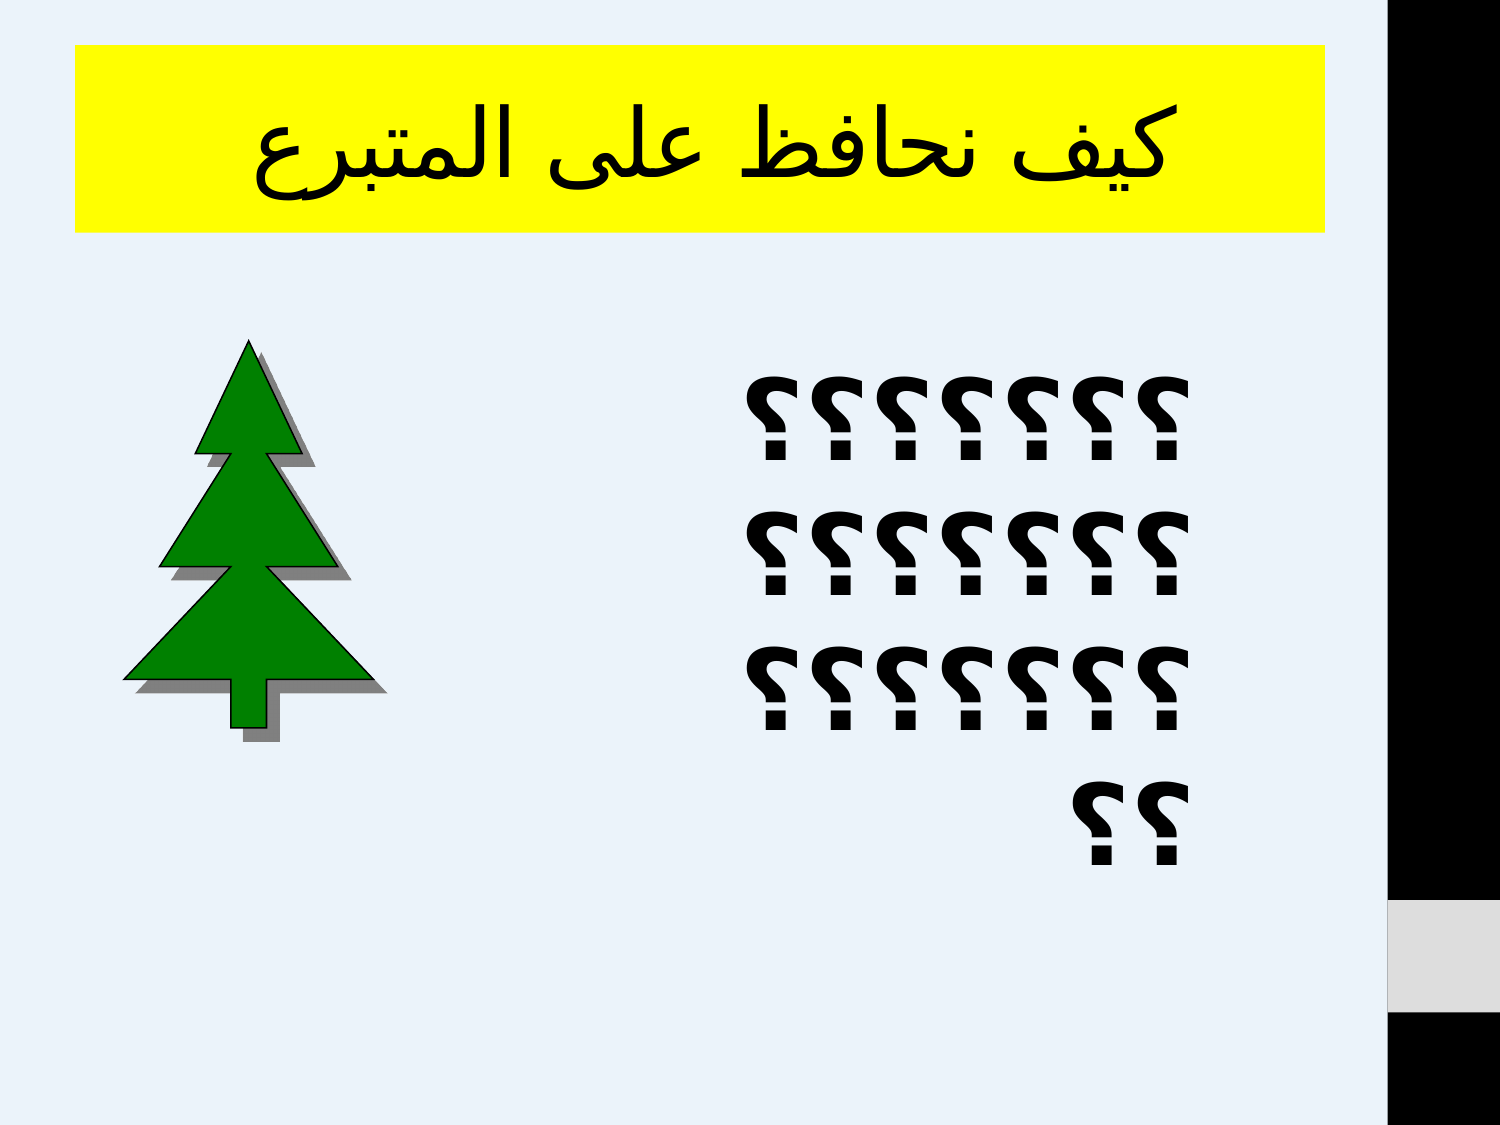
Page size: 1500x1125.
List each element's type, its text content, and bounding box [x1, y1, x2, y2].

title كيف نحافظ على المتبرع [75, 45, 1325, 233]
text_box [123, 340, 374, 728]
text_box ؟؟؟؟؟؟؟؟؟؟؟؟؟؟؟؟؟؟؟؟؟؟؟ [667, 340, 1211, 896]
